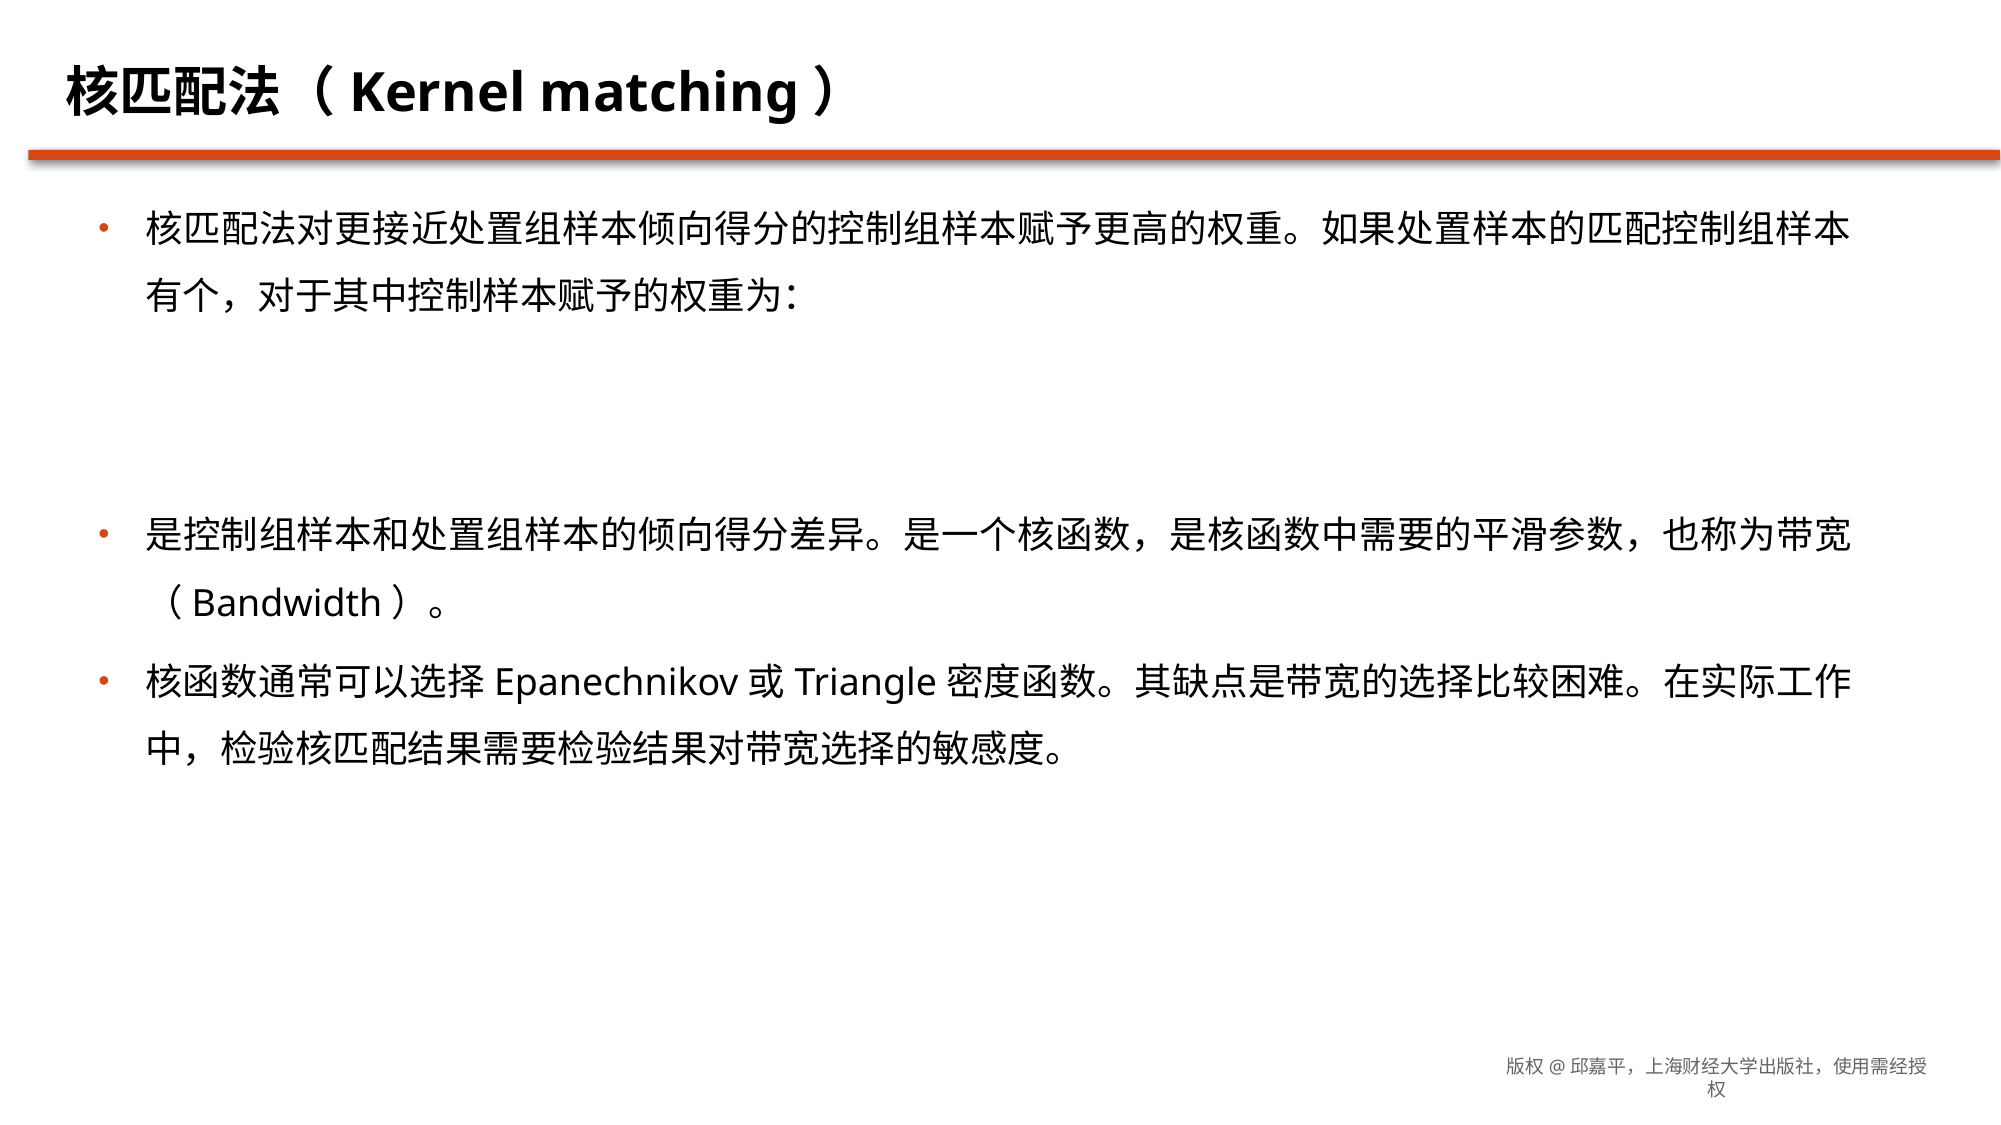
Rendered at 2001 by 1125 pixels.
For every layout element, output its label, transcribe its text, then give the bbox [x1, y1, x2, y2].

title 核匹配法（Kernel matching） [50, 50, 1825, 138]
footer 版权@邱嘉平，上海财经大学出版社，使用需经授权 [1483, 1046, 1950, 1109]
